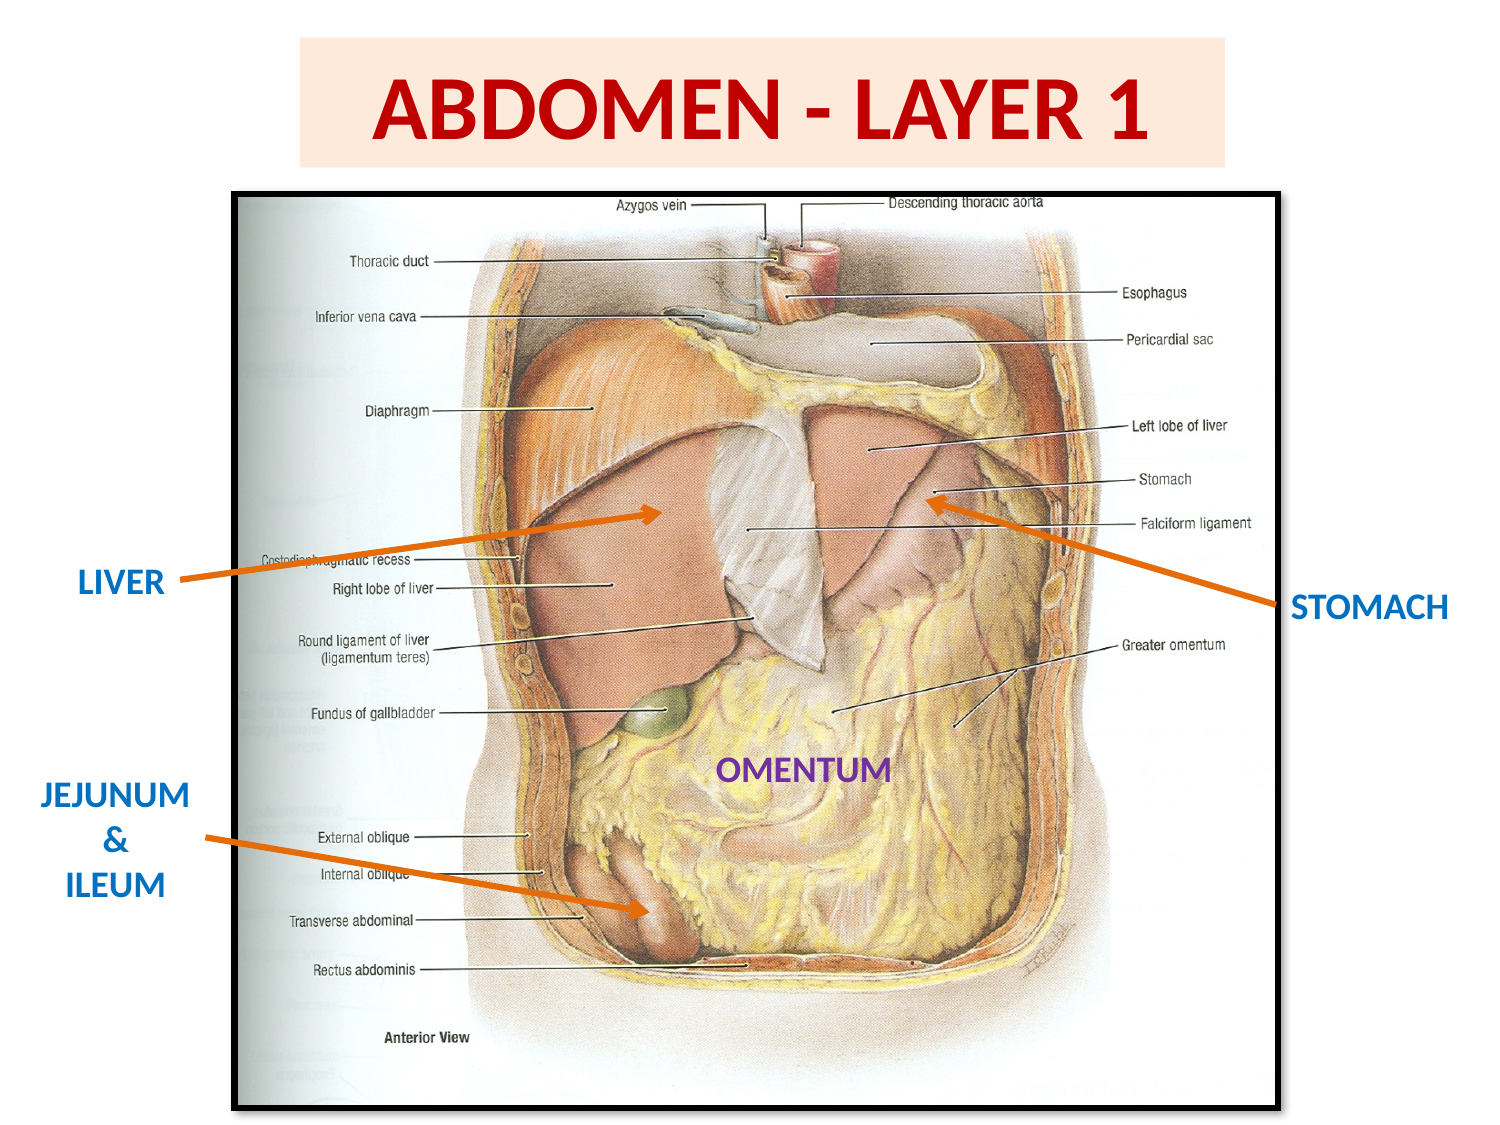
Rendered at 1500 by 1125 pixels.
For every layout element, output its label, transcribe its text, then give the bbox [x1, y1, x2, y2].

title ABDOMEN - LAYER 1 [300, 37, 1225, 168]
text_box JEJUNUM & ILEUM [25, 762, 206, 913]
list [237, 196, 1276, 1105]
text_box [924, 499, 1276, 606]
text_box LIVER [63, 549, 181, 610]
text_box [206, 837, 651, 913]
text_box STOMACH [1279, 574, 1465, 635]
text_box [180, 512, 663, 581]
